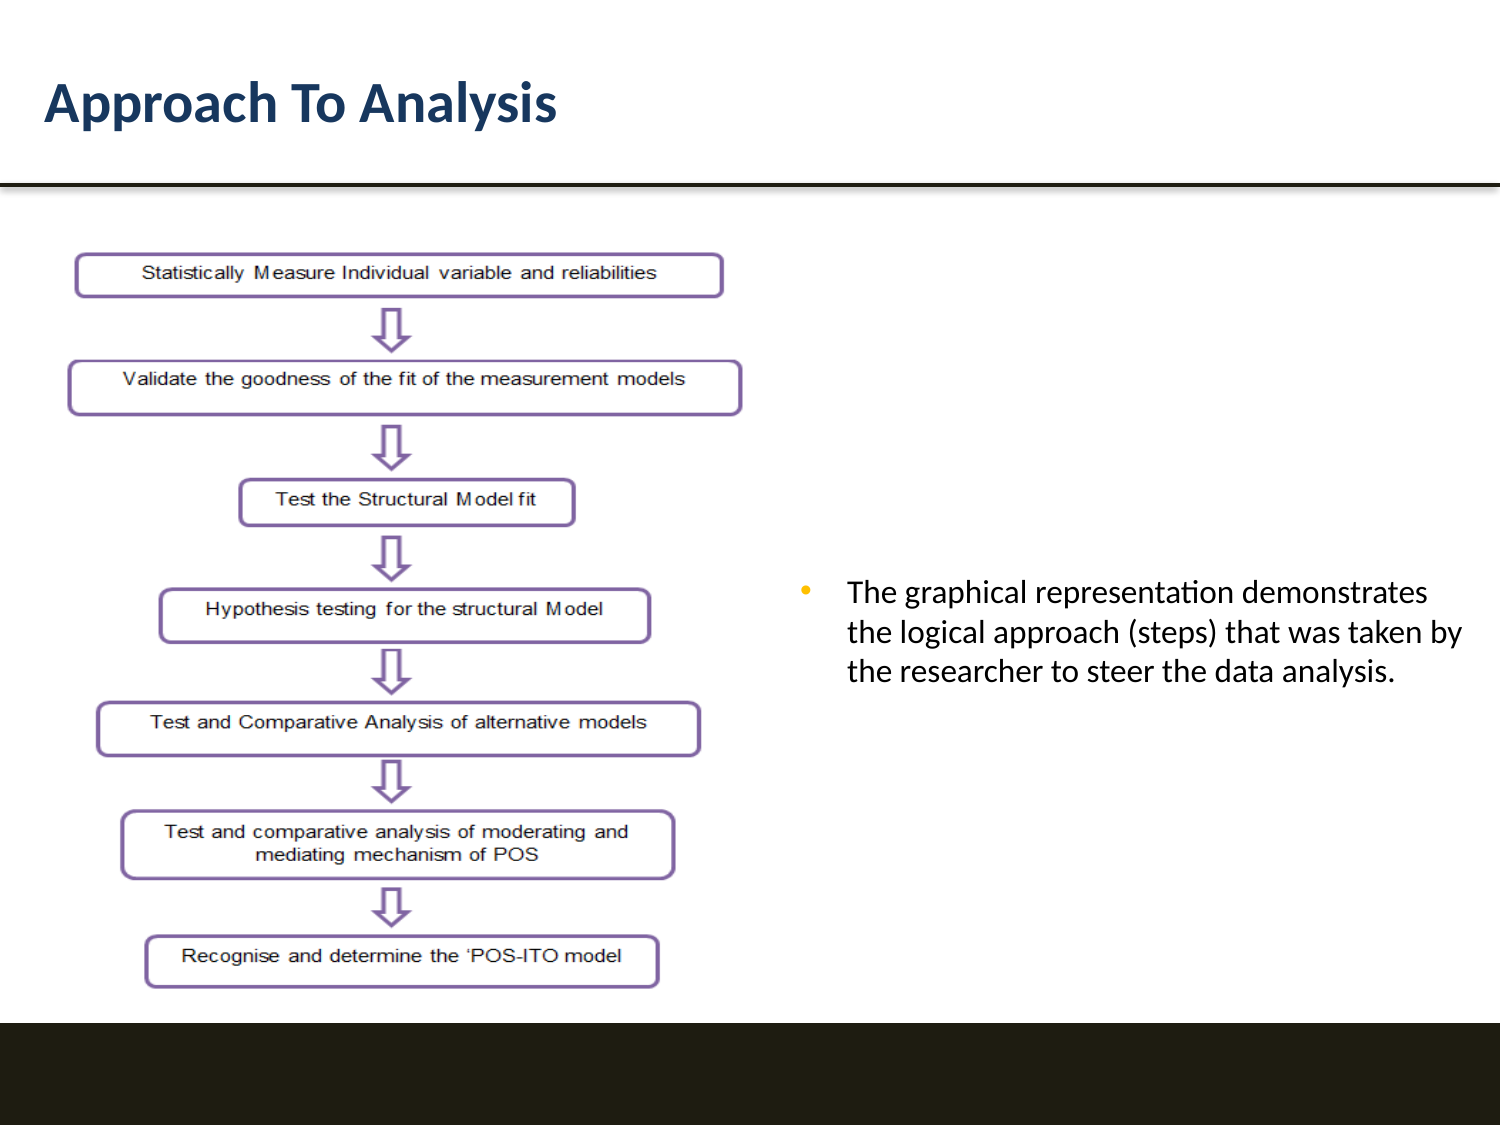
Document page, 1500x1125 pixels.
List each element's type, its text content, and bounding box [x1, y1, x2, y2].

text_box [778, 232, 1453, 991]
text_box The graphical representation demonstrates the logical approach (steps) that was taken by the researcher to steer the data analysis. [785, 562, 1479, 697]
picture [52, 207, 774, 1014]
text_box [0, 1021, 1500, 1125]
text_box Approach To Analysis [30, 56, 674, 142]
